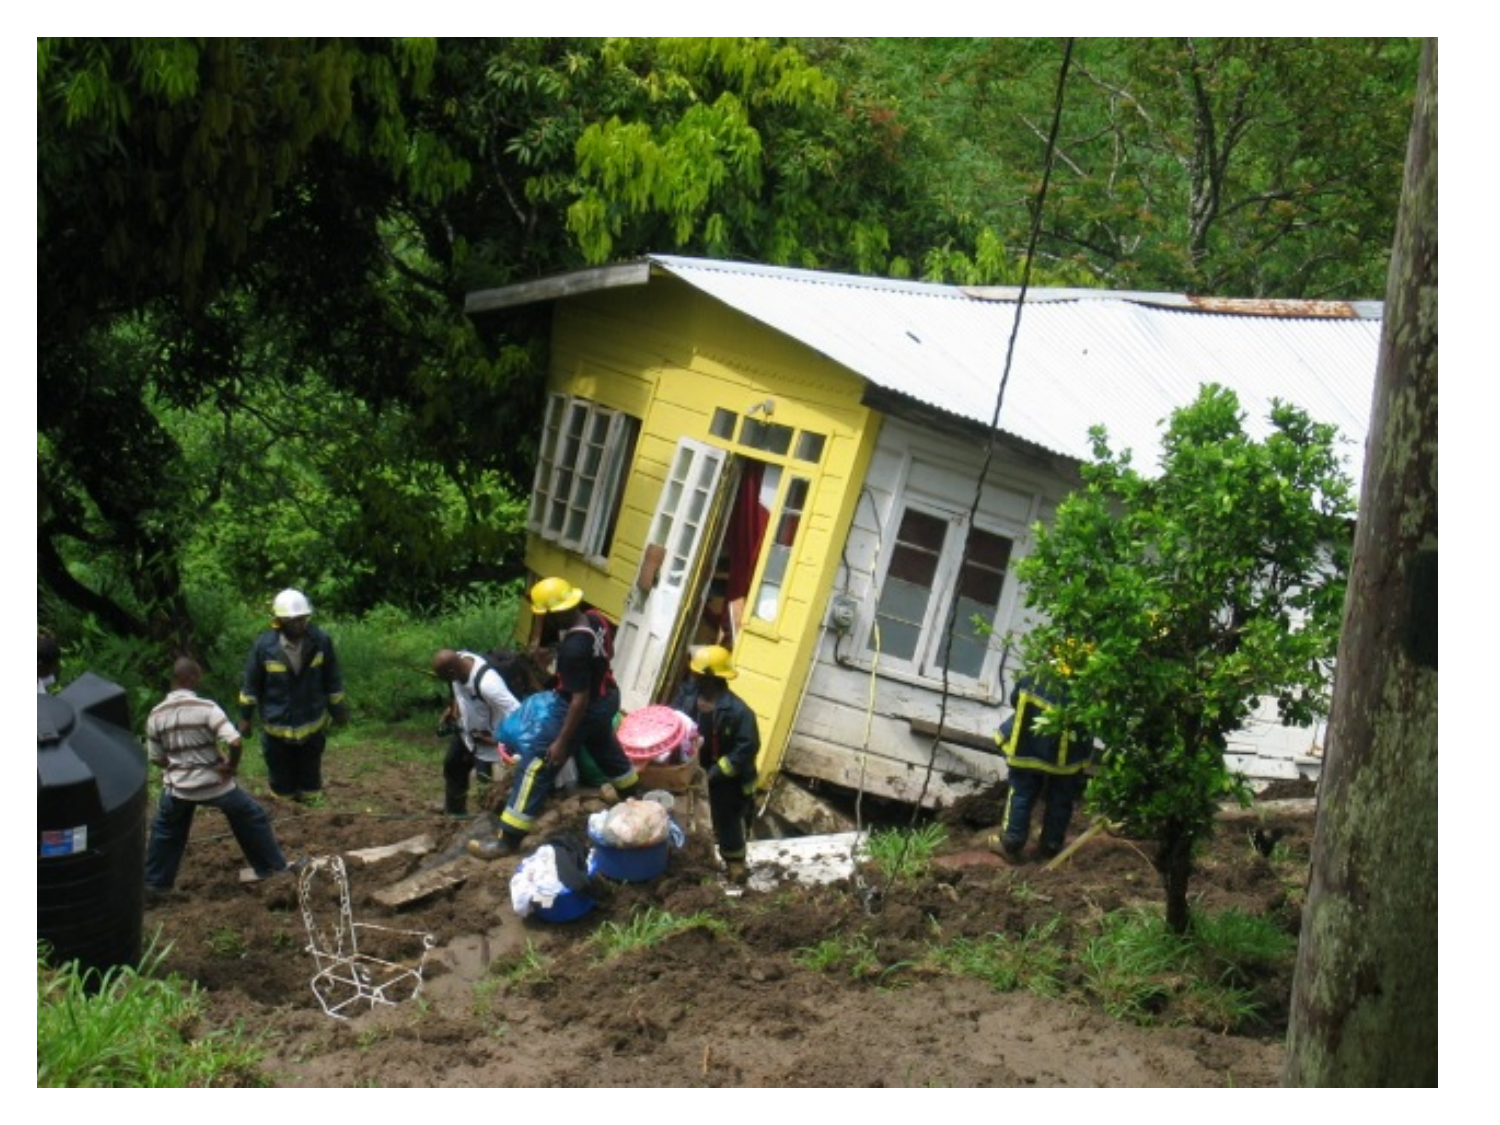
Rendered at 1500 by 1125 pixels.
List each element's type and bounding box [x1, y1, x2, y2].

picture [37, 37, 1438, 1088]
